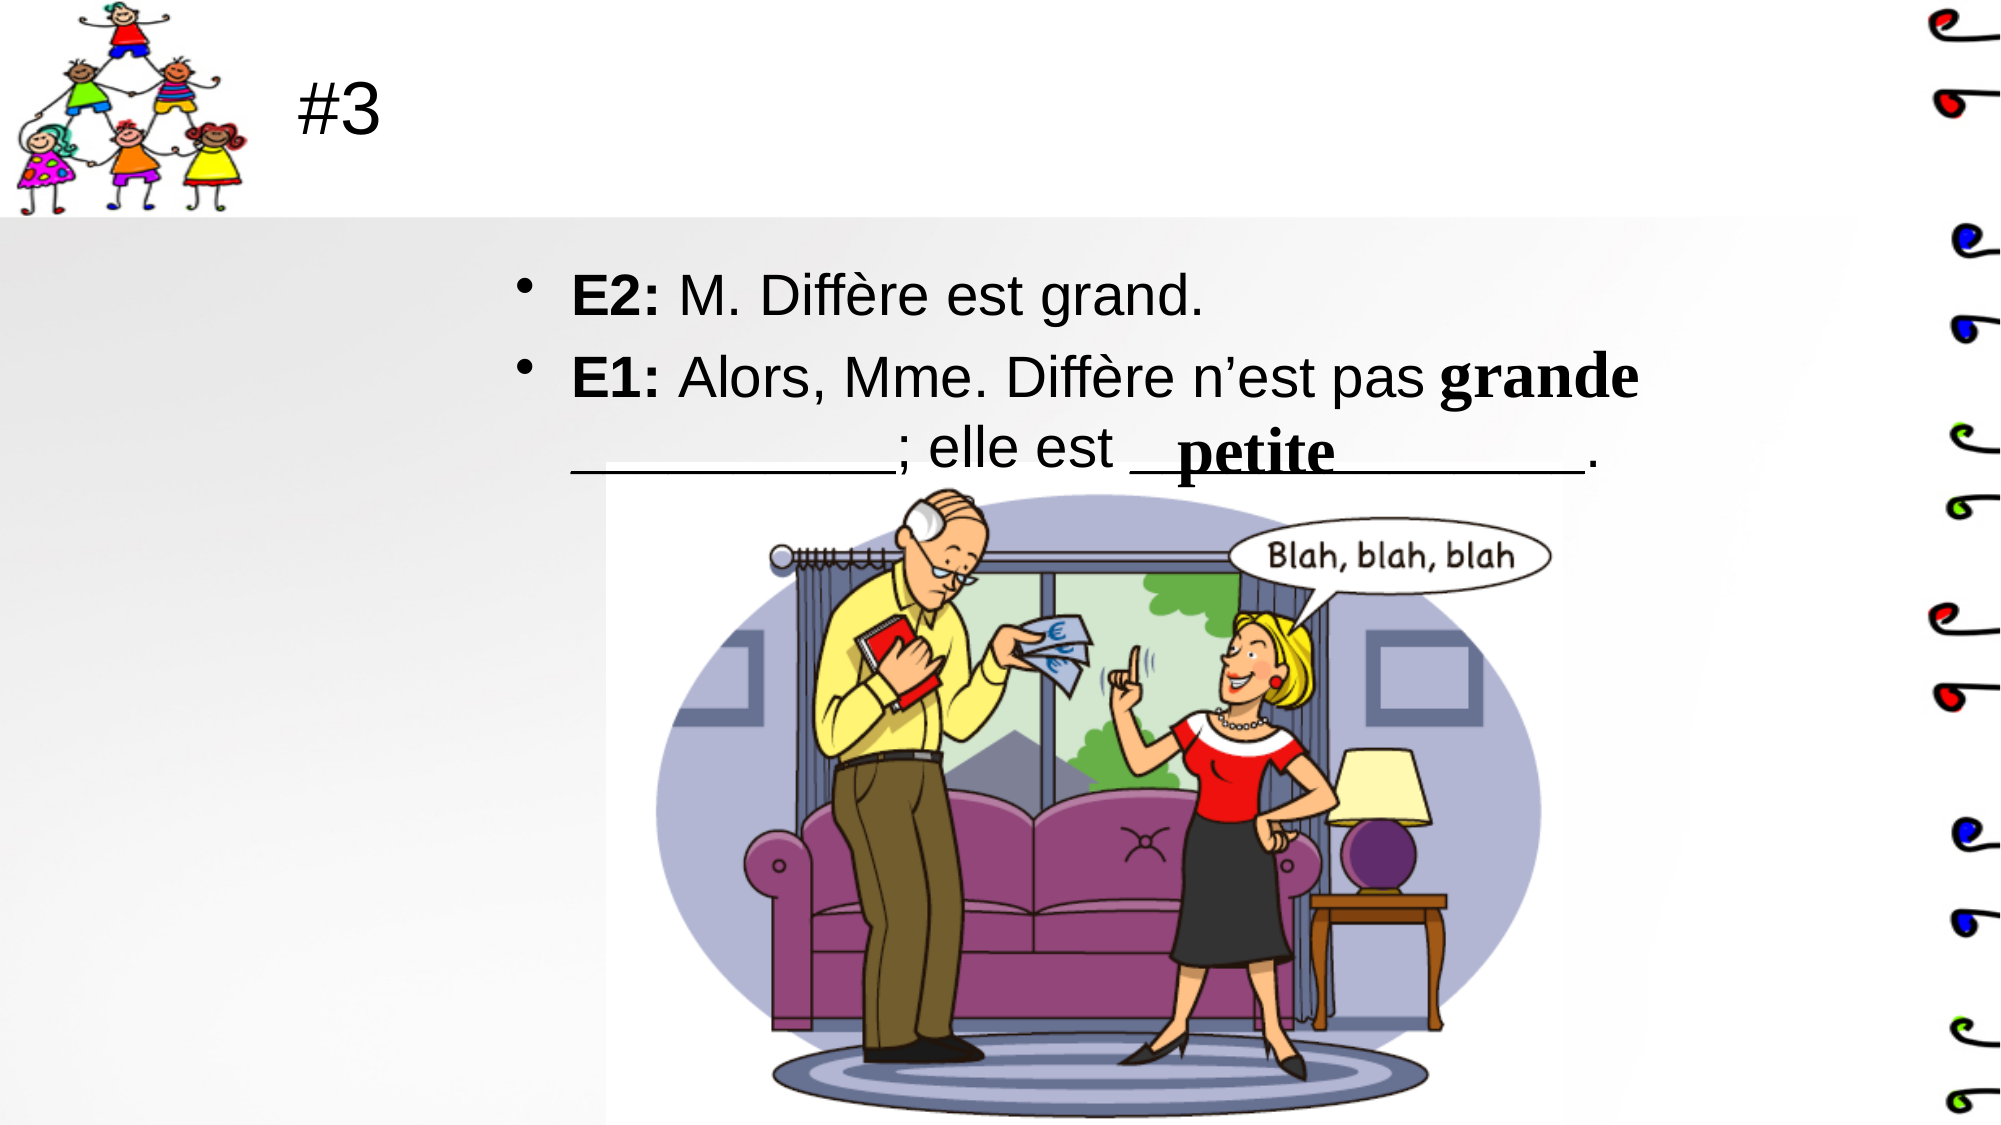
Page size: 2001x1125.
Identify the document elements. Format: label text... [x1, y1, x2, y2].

text_box grande [1425, 323, 1763, 419]
picture [0, 0, 2001, 1125]
title #3 [283, 16, 1951, 192]
list E2: M. Diffère est grand. E1: Alors, Mme. Diffère n’est pas __________; elle est ______________. [499, 249, 1713, 1088]
text_box petite [1162, 399, 1563, 462]
